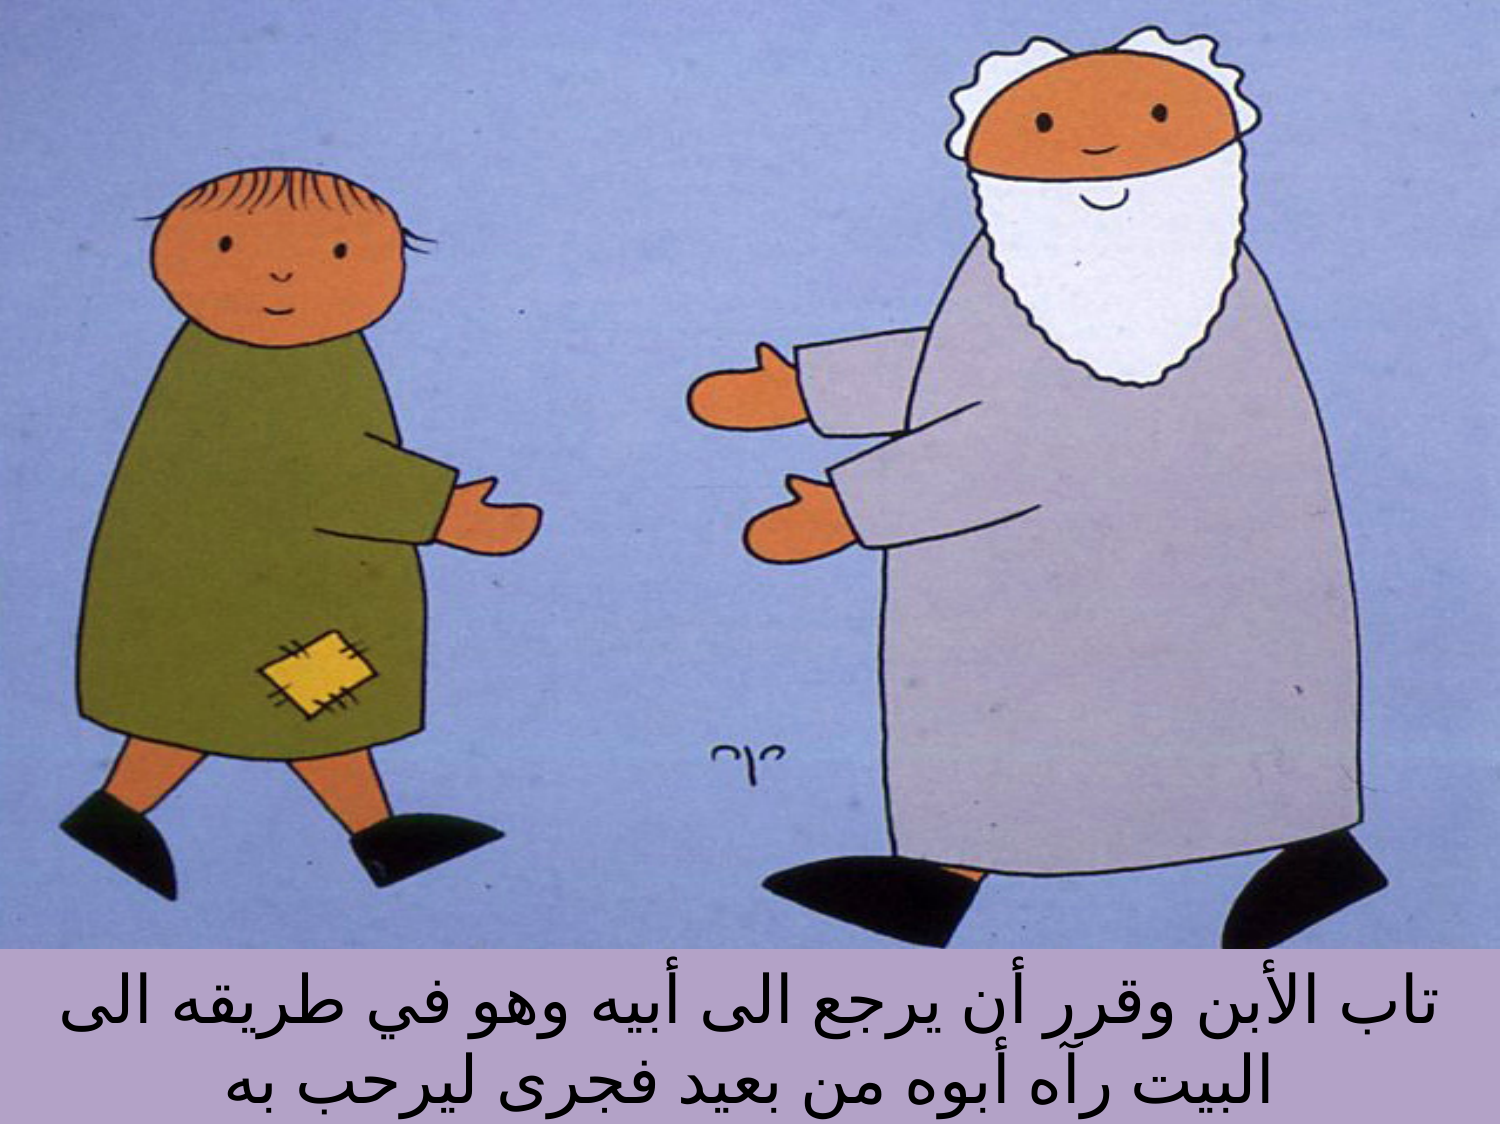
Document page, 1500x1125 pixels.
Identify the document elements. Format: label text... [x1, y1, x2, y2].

picture [0, 0, 1500, 950]
text_box تاب الأبن وقرر أن يرجع الى أبيه وهو في طريقه الى البيت رآه أبوه من بعيد فجرى ليرحب به [0, 956, 1500, 1124]
